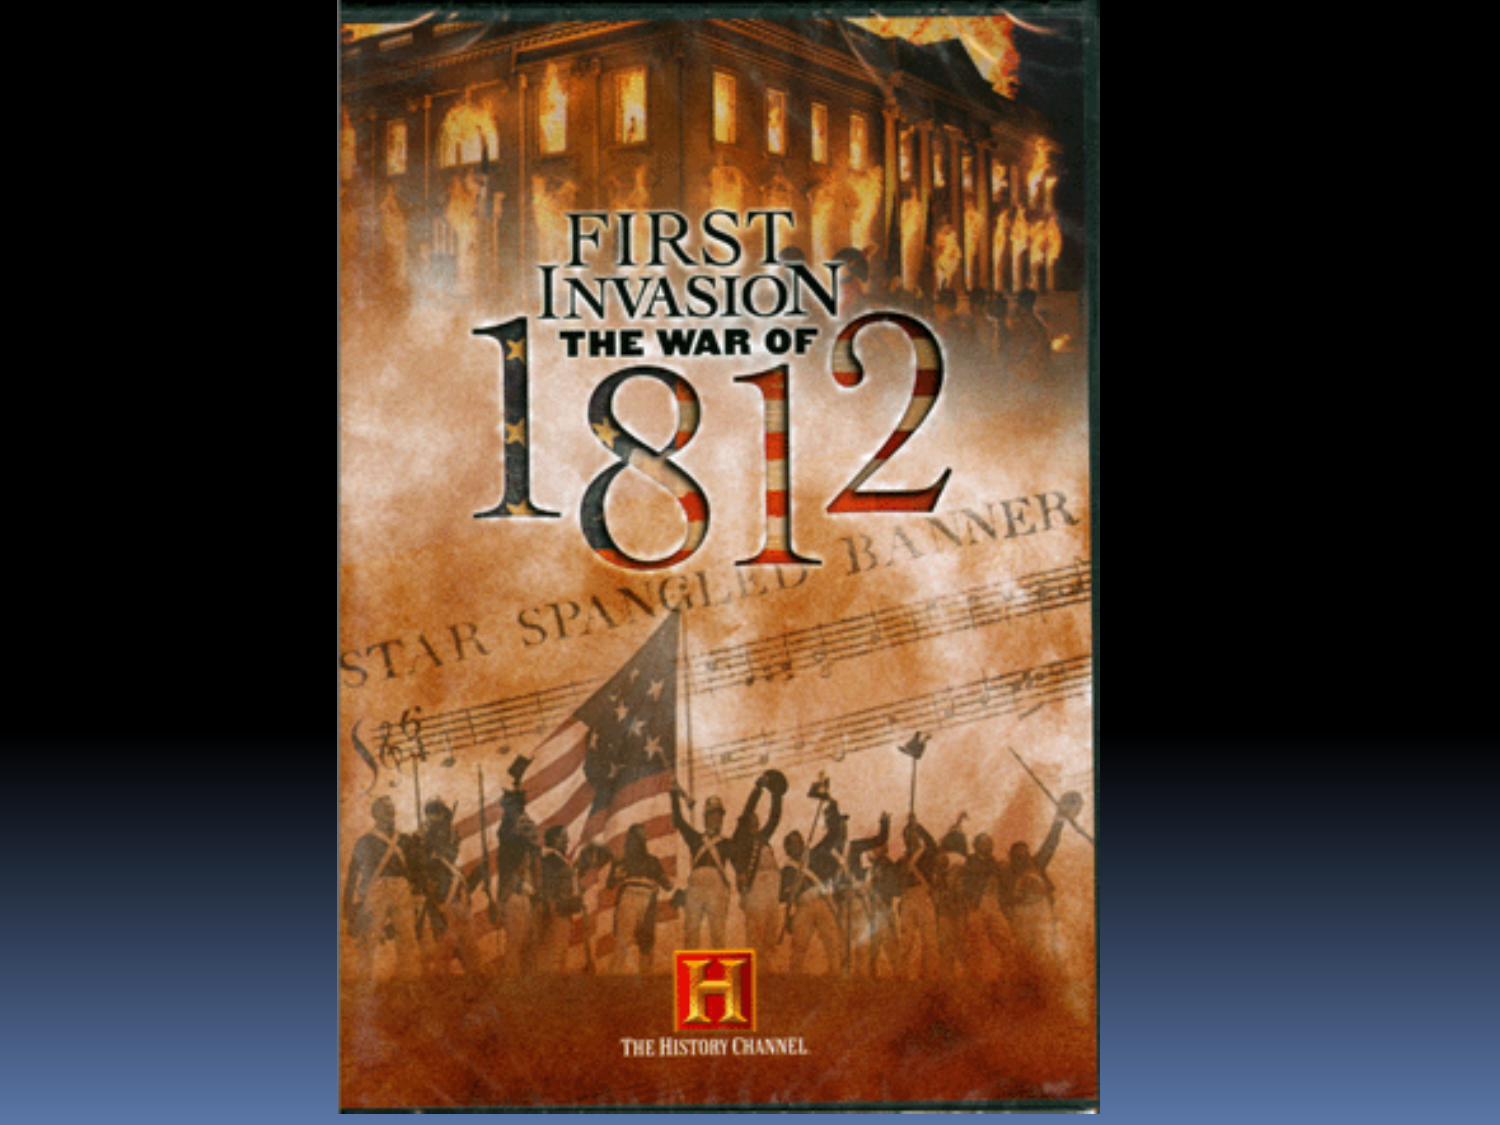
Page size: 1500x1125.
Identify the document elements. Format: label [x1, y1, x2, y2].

picture [336, 0, 1101, 1114]
